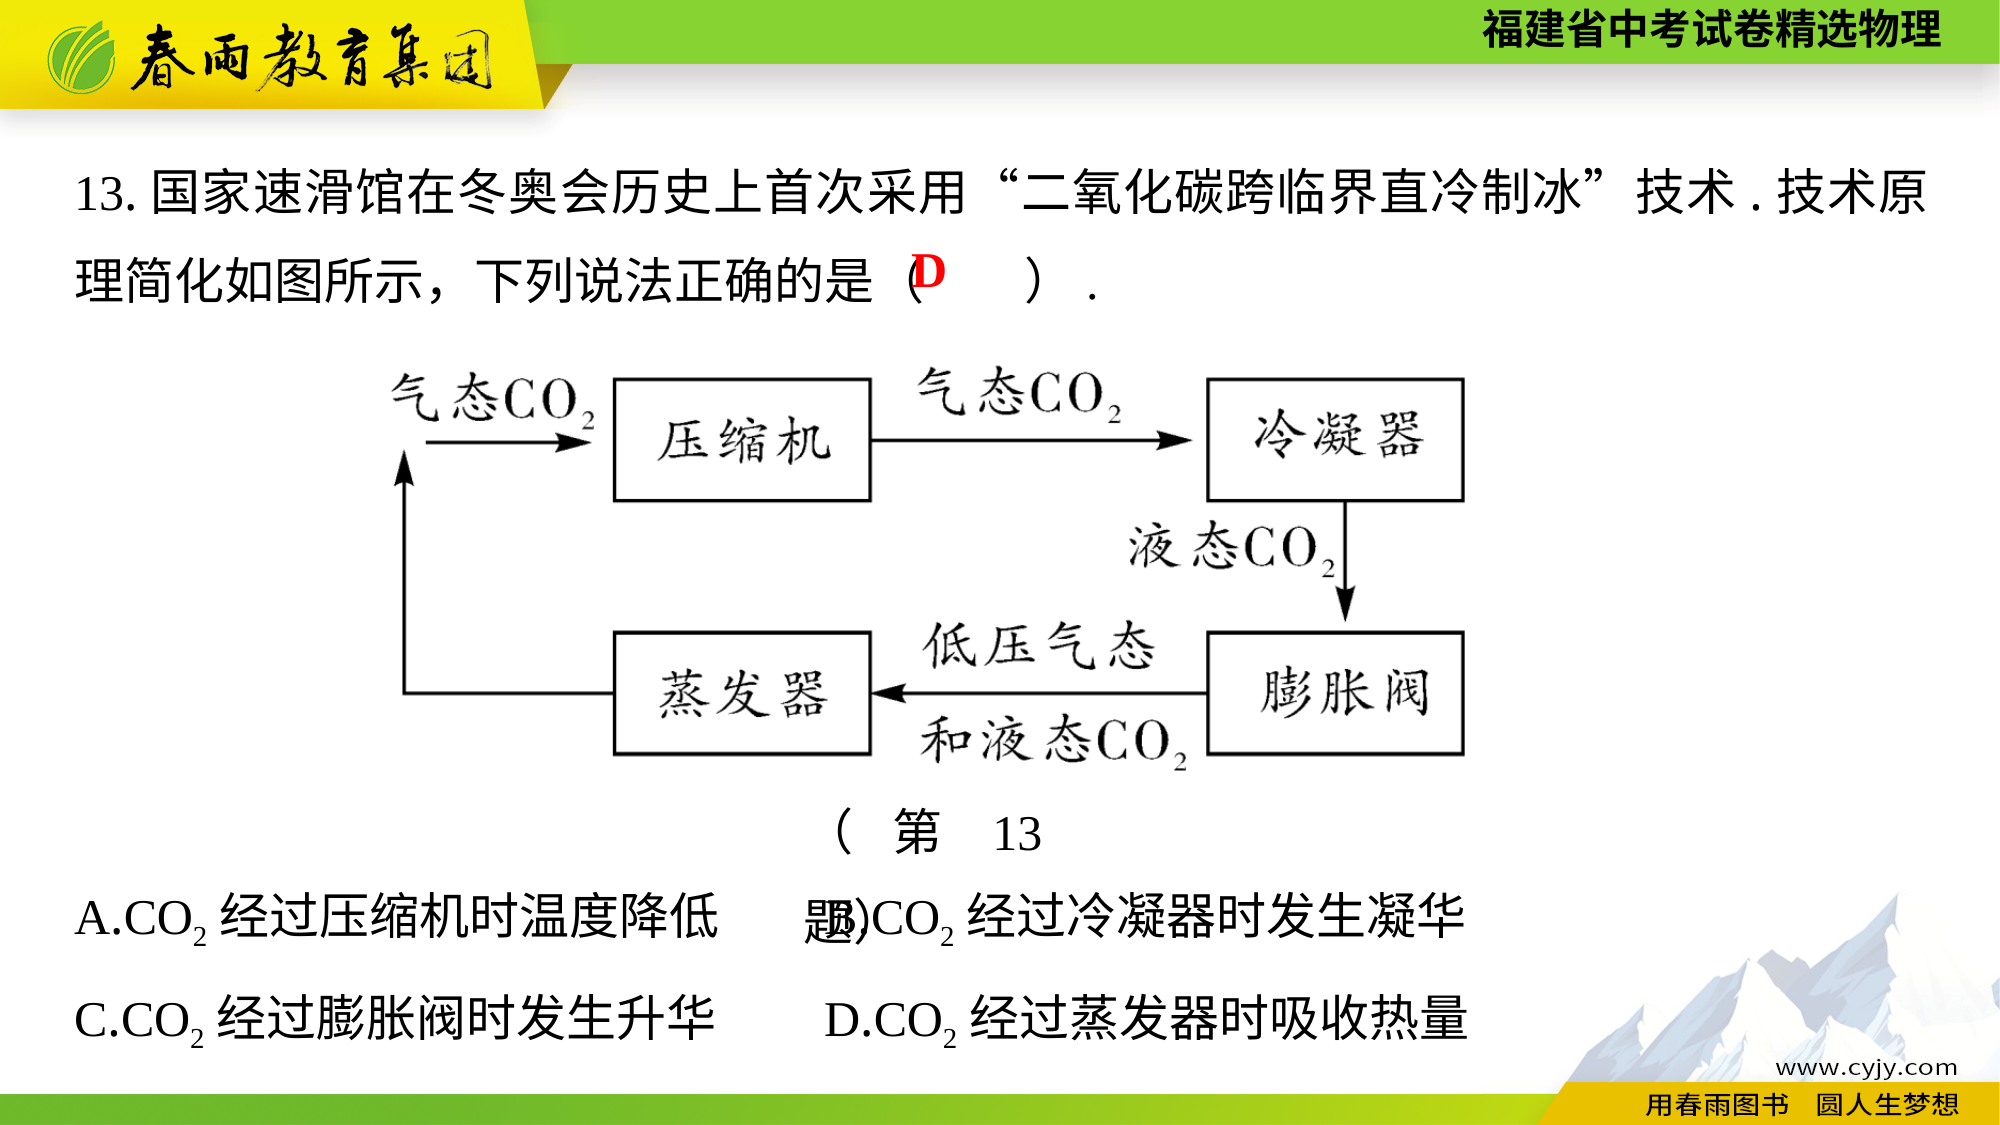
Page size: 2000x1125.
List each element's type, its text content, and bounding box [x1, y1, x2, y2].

text_box D [896, 229, 962, 305]
text_box （第13题） [789, 786, 1069, 868]
picture [0, 0, 2000, 1125]
list 13.国家速滑馆在冬奥会历史上首次采用“二氧化碳跨临界直冷制冰”技术.技术原理简化如图所示，下列说法正确的是（ ）. A.CO2经过压缩机时温度降低 B.CO2经过冷凝器时发生凝华 C.CO2经过膨胀阀时发生升华 D.CO2经过蒸发器时吸收热量 [59, 122, 1944, 1047]
